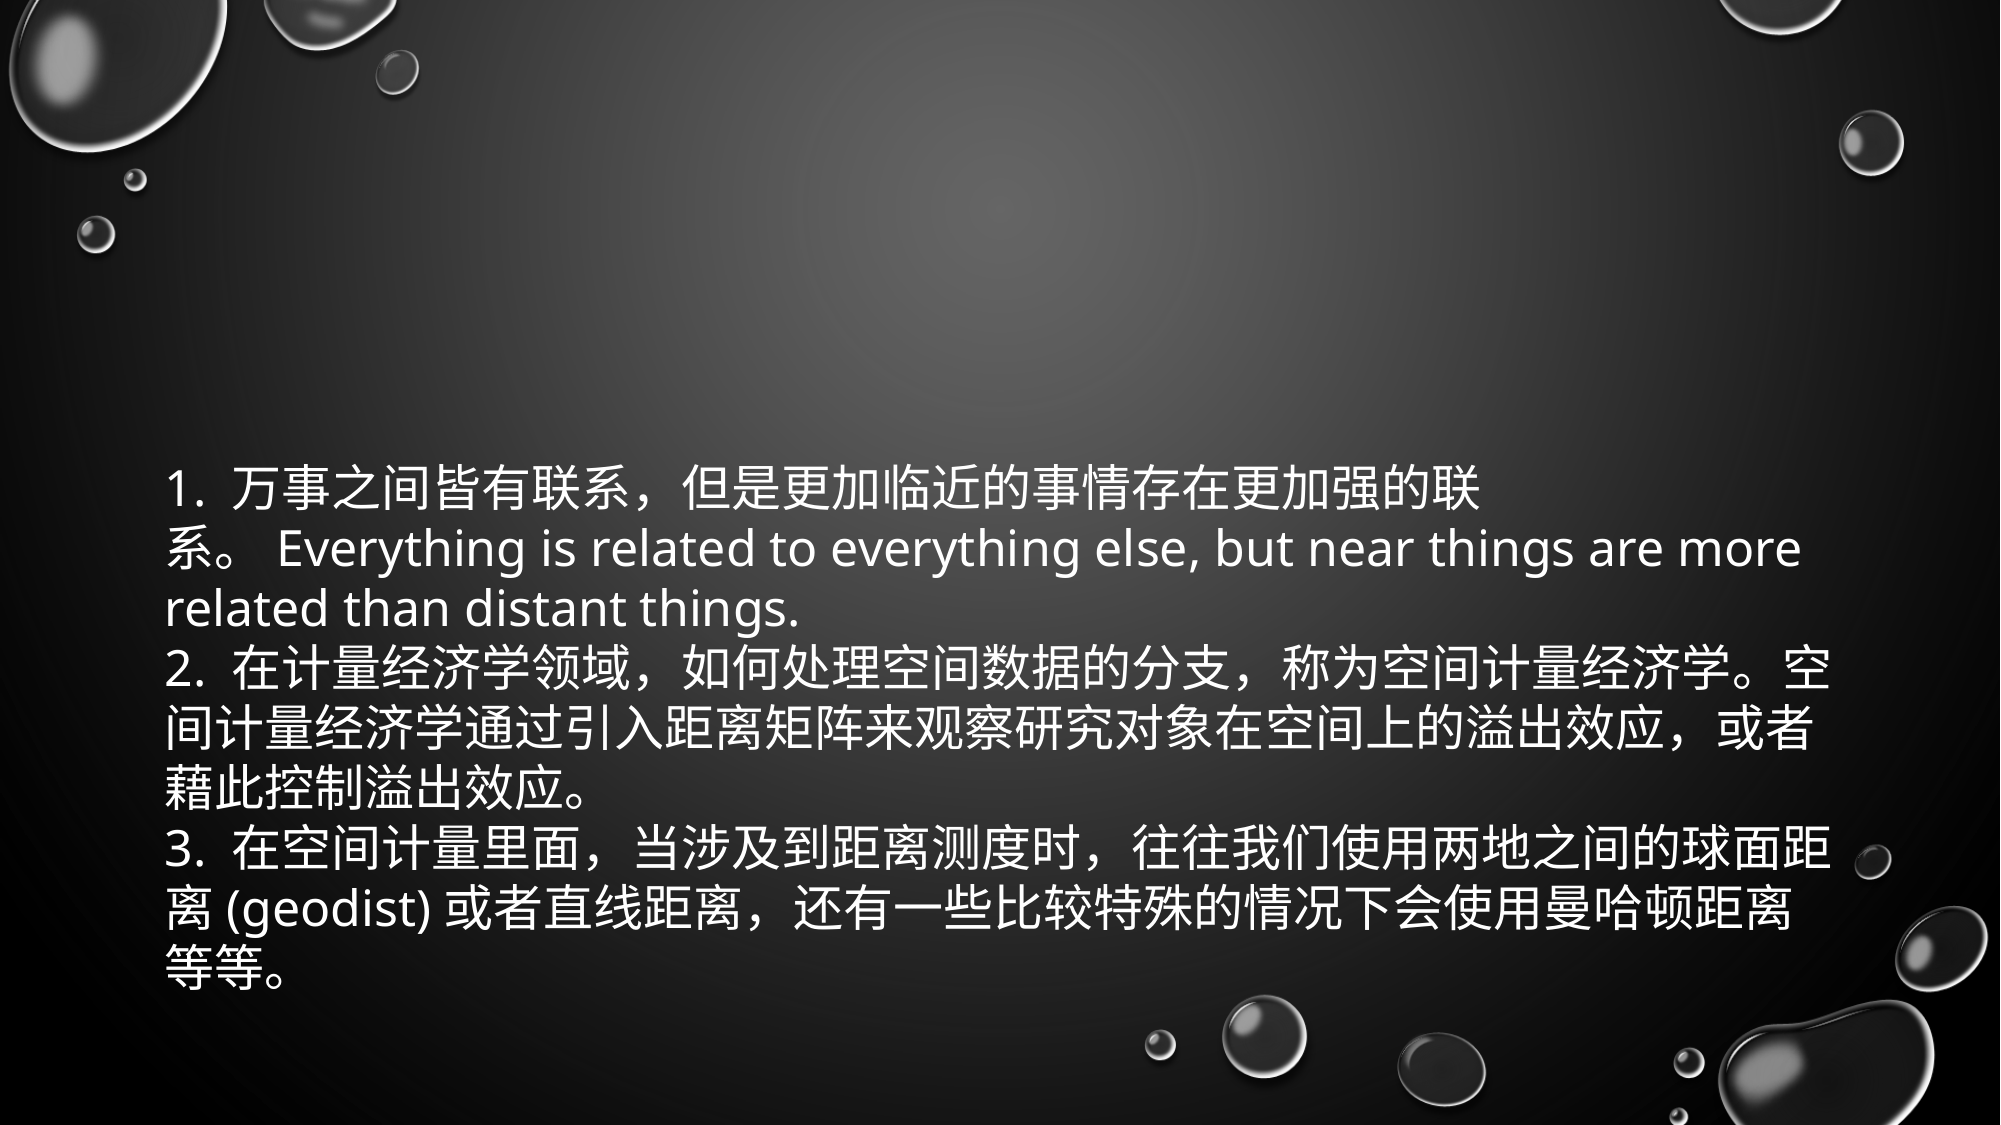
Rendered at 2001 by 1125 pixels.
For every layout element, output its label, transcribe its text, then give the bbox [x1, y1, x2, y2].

picture [0, 0, 2000, 1125]
text_box 1. 万事之间皆有联系，但是更加临近的事情存在更加强的联系。Everything is related to everything else, but near things are more related than distant things. 2. 在计量经济学领域，如何处理空间数据的分支，称为空间计量经济学。空间计量经济学通过引入距离矩阵来观察研究对象在空间上的溢出效应，或者藉此控制溢出效应。 3. 在空间计量里面，当涉及到距离测度时，往往我们使用两地之间的球面距离(geodist)或者直线距离，还有一些比较特殊的情况下会使用曼哈顿距离等等。 [149, 449, 1850, 1005]
